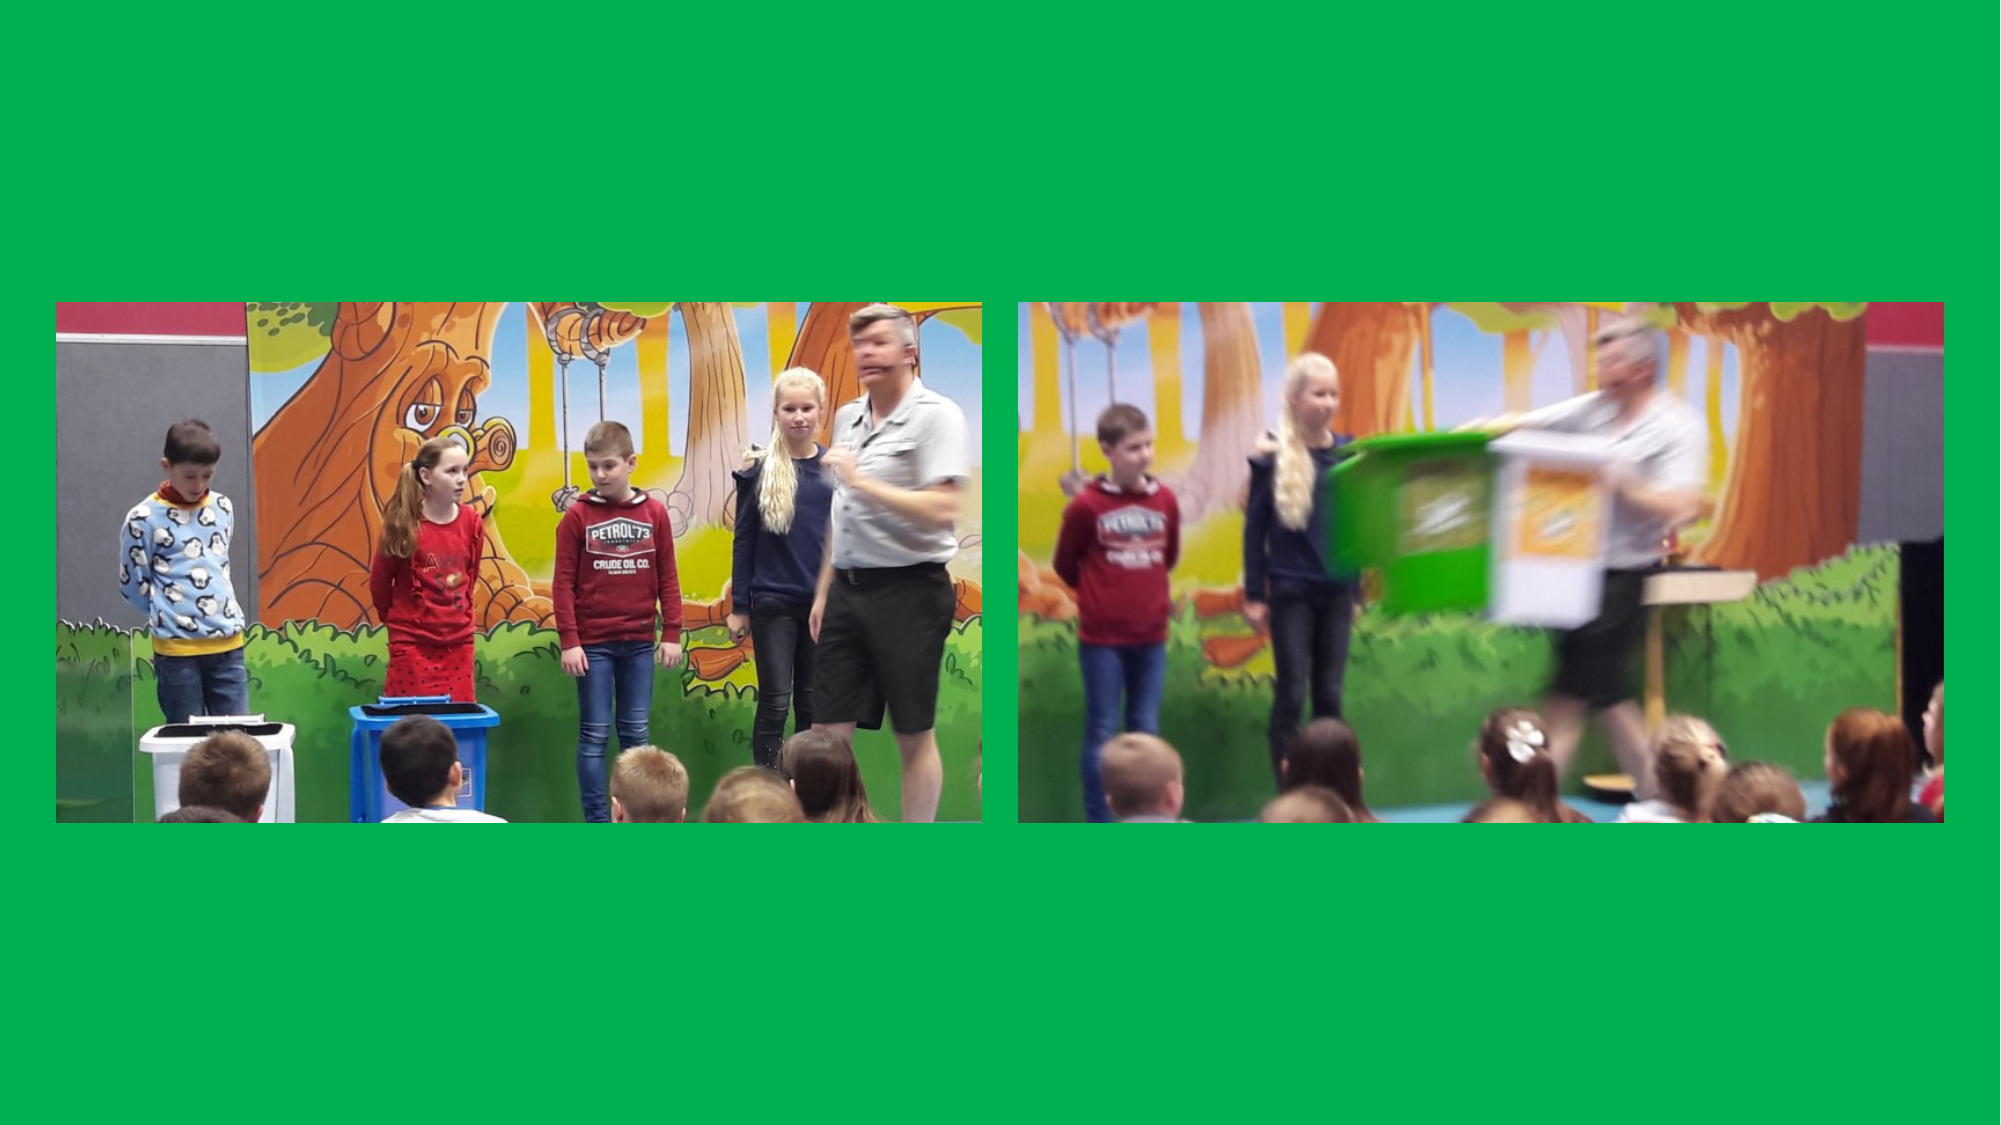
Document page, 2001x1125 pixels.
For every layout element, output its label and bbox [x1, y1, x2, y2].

picture [1018, 302, 1944, 823]
picture [56, 302, 982, 823]
